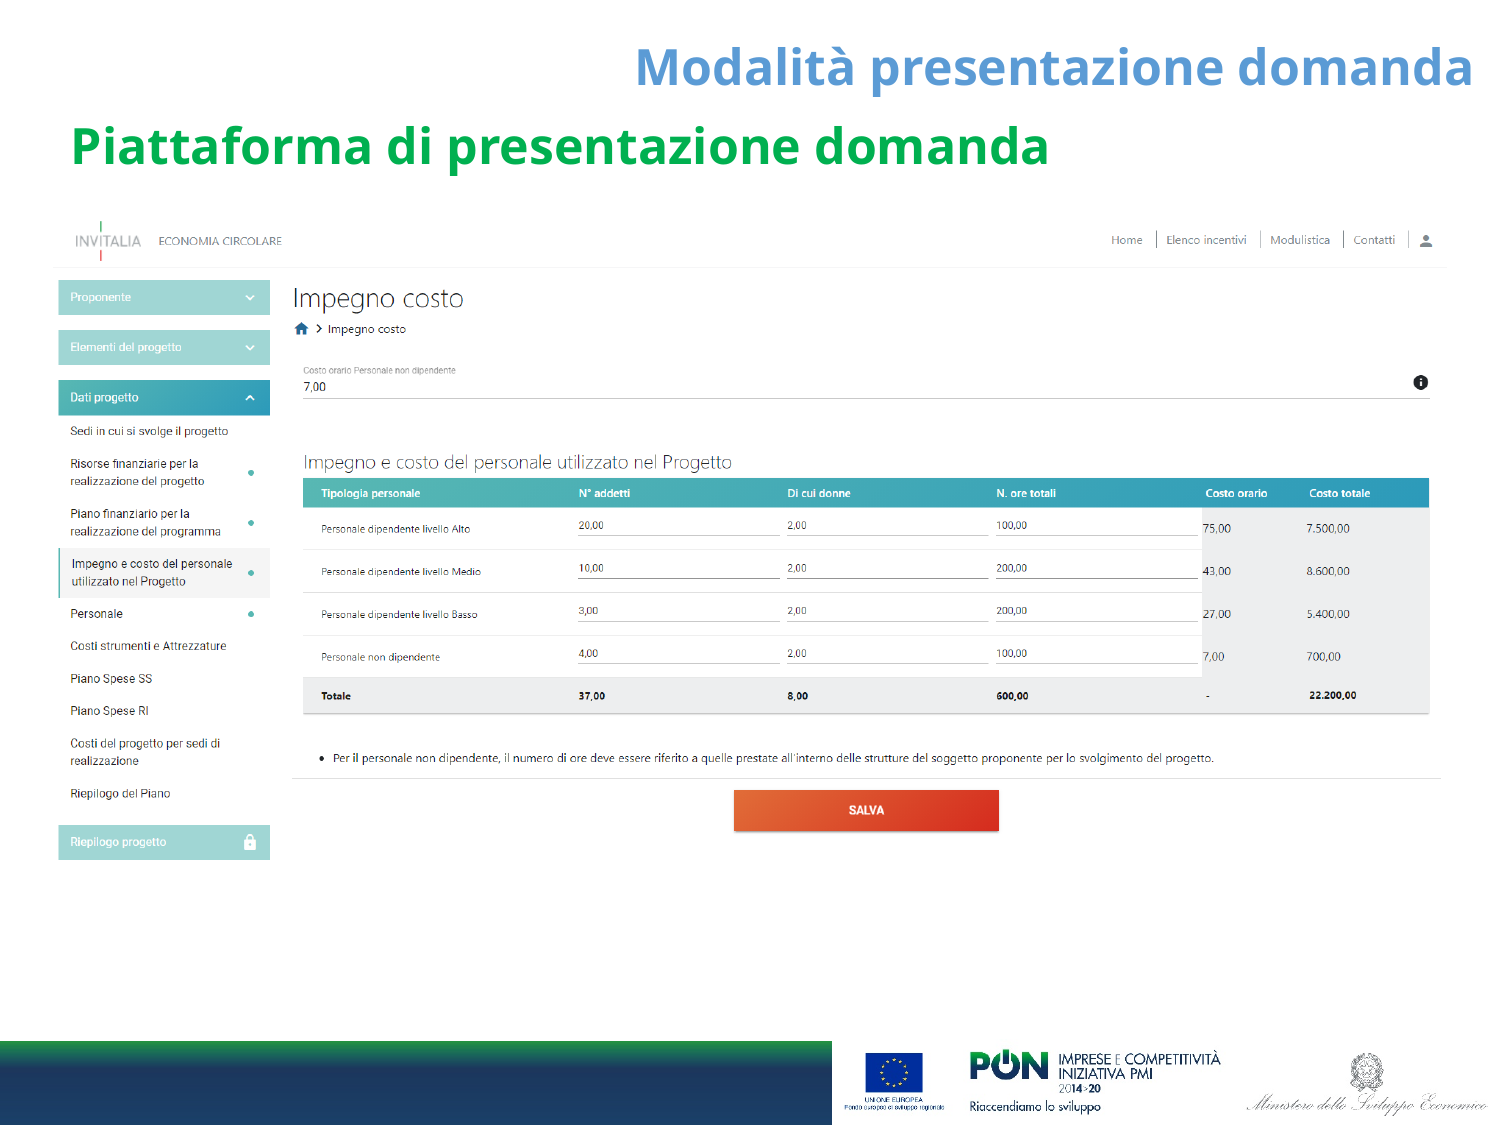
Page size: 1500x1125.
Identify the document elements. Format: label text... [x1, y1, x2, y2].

picture [0, 1039, 1500, 1125]
text_box Modalità presentazione domanda [605, 28, 1490, 103]
text_box Piattaforma di presentazione domanda [55, 107, 1273, 183]
picture [53, 217, 1447, 870]
